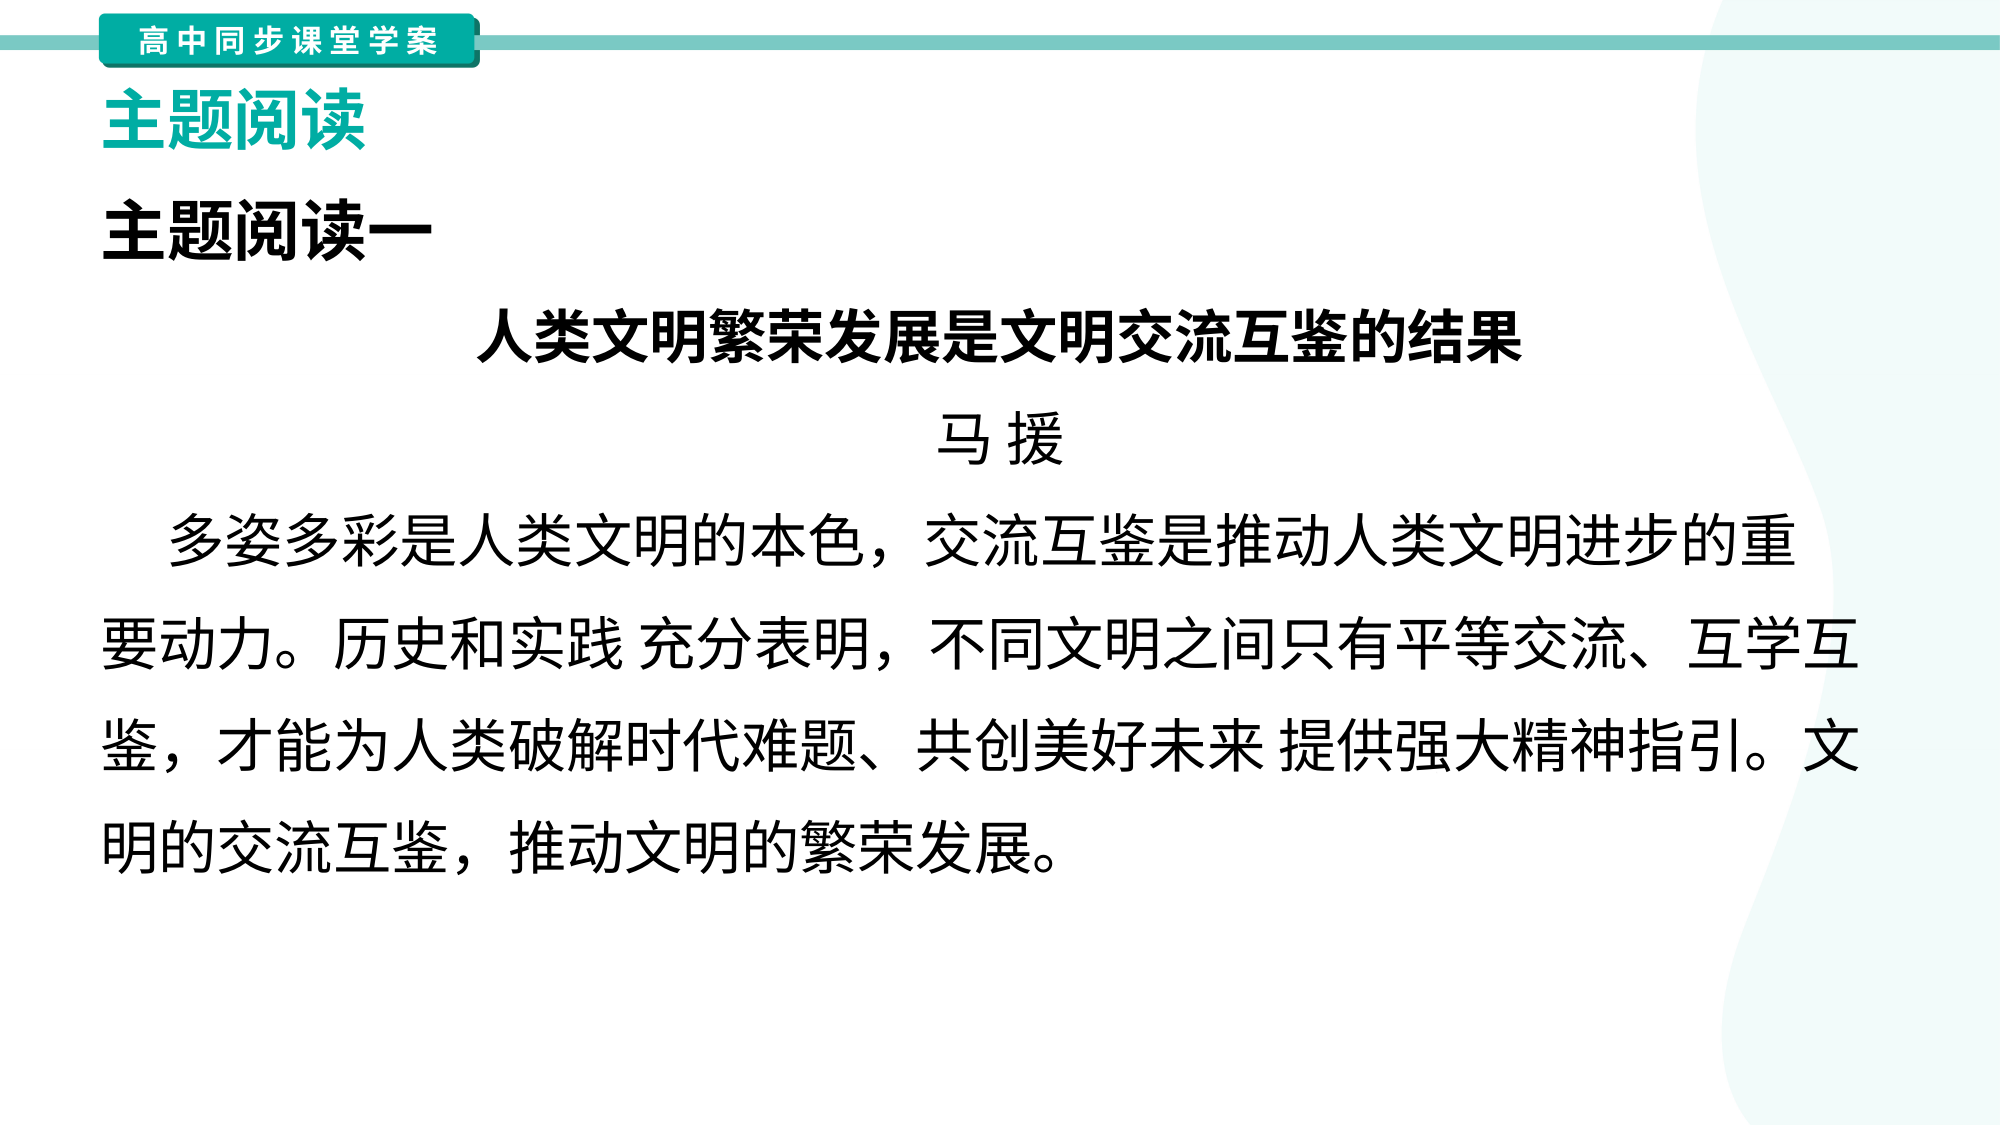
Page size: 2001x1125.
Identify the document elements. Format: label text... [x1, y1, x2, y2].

text_box 主题阅读一 [100, 156, 1899, 268]
text_box 人类文明繁荣发展是文明交流互鉴的结果 马 援 多姿多彩是人类文明的本色，交流互鉴是推动人类文明进步的重 要动力。历史和实践 充分表明，不同文明之间只有平等交流、互学互 鉴，才能为人类破解时代难题、共创美好未来 提供强大精神指引。文 明的交流互鉴，推动文明的繁荣发展。 [100, 268, 1899, 1085]
text_box 主题阅读 [100, 76, 1899, 156]
picture [0, 0, 2000, 1125]
